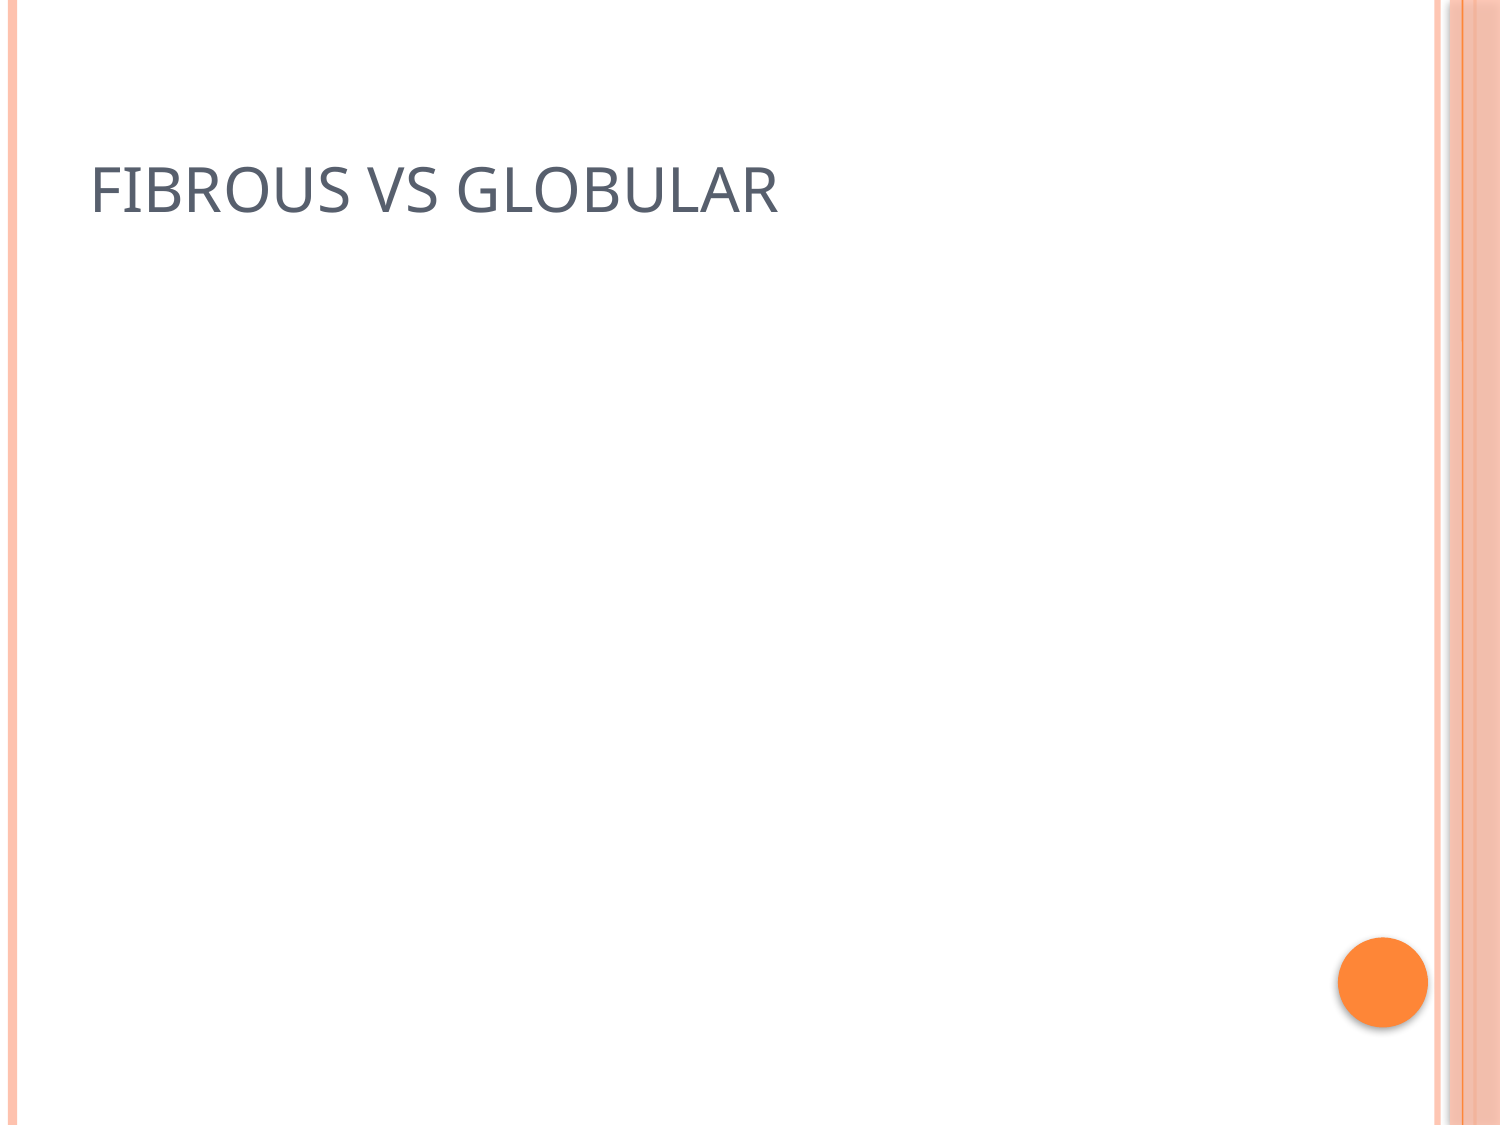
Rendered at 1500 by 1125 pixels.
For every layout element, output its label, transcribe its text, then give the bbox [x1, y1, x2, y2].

title Fibrous Vs Globular [75, 45, 1300, 233]
